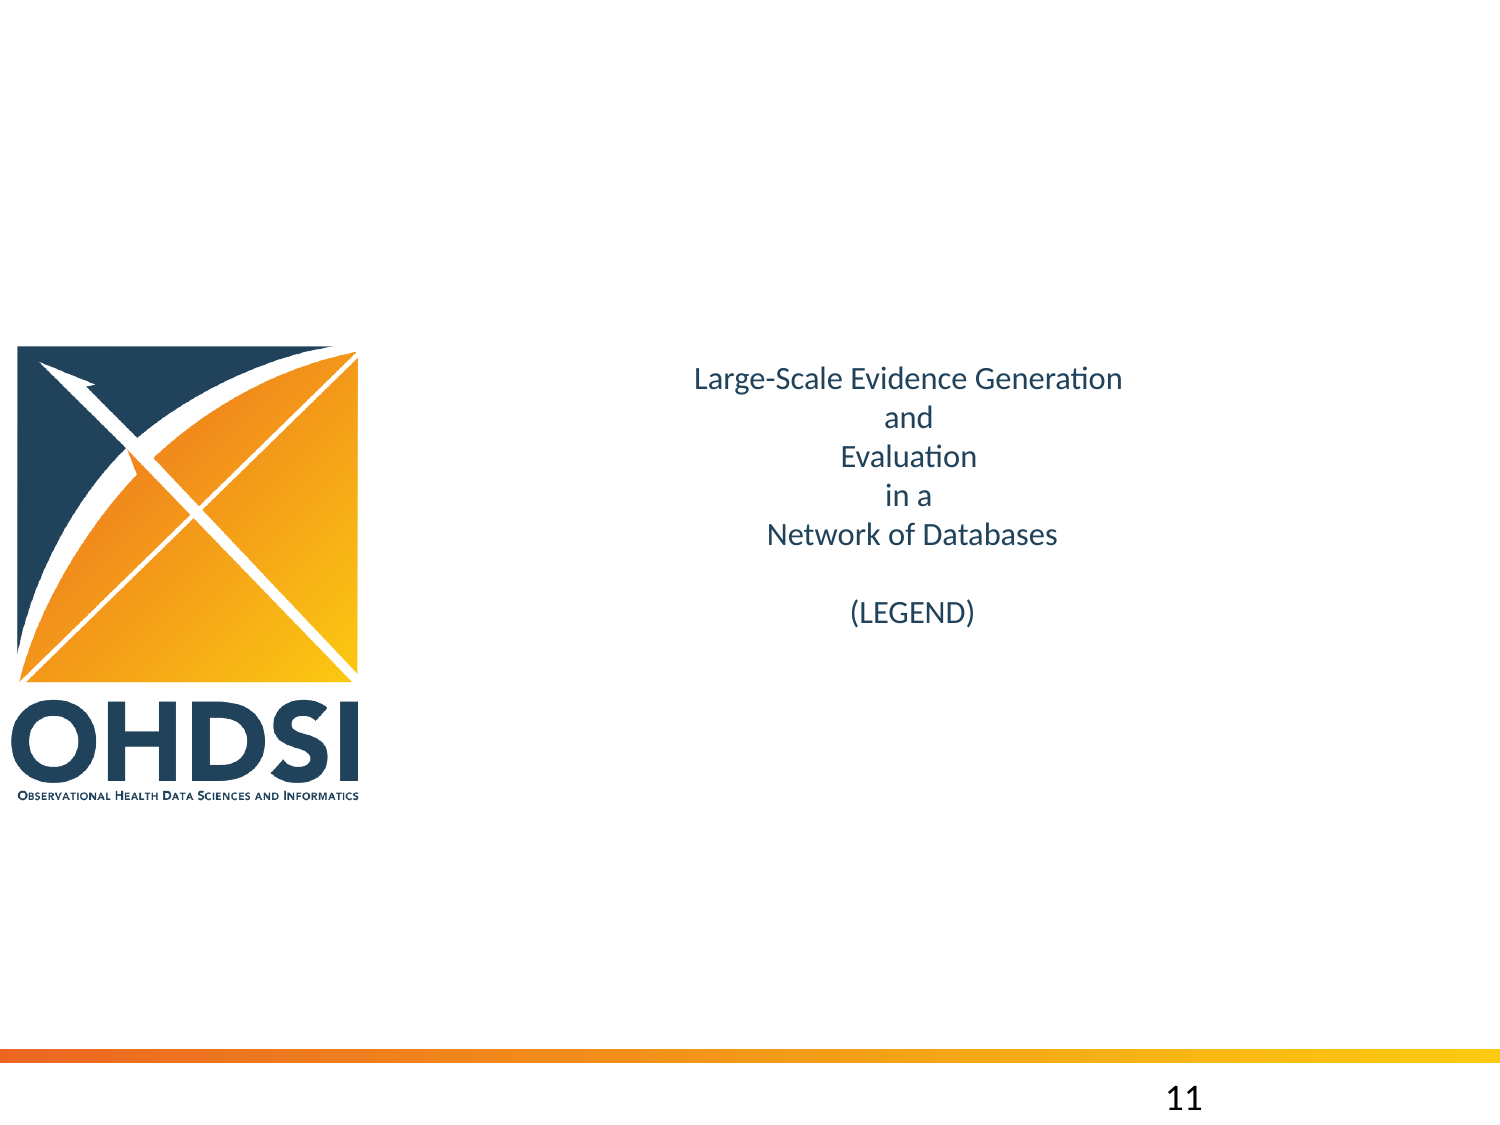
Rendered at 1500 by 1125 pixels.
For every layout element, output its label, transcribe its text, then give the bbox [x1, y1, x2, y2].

slide_number 11 [1149, 1065, 1500, 1125]
picture [0, 307, 403, 838]
title Large-Scale Evidence Generation and Evaluation in a Network of Databases (LEGEND) [387, 349, 1438, 638]
